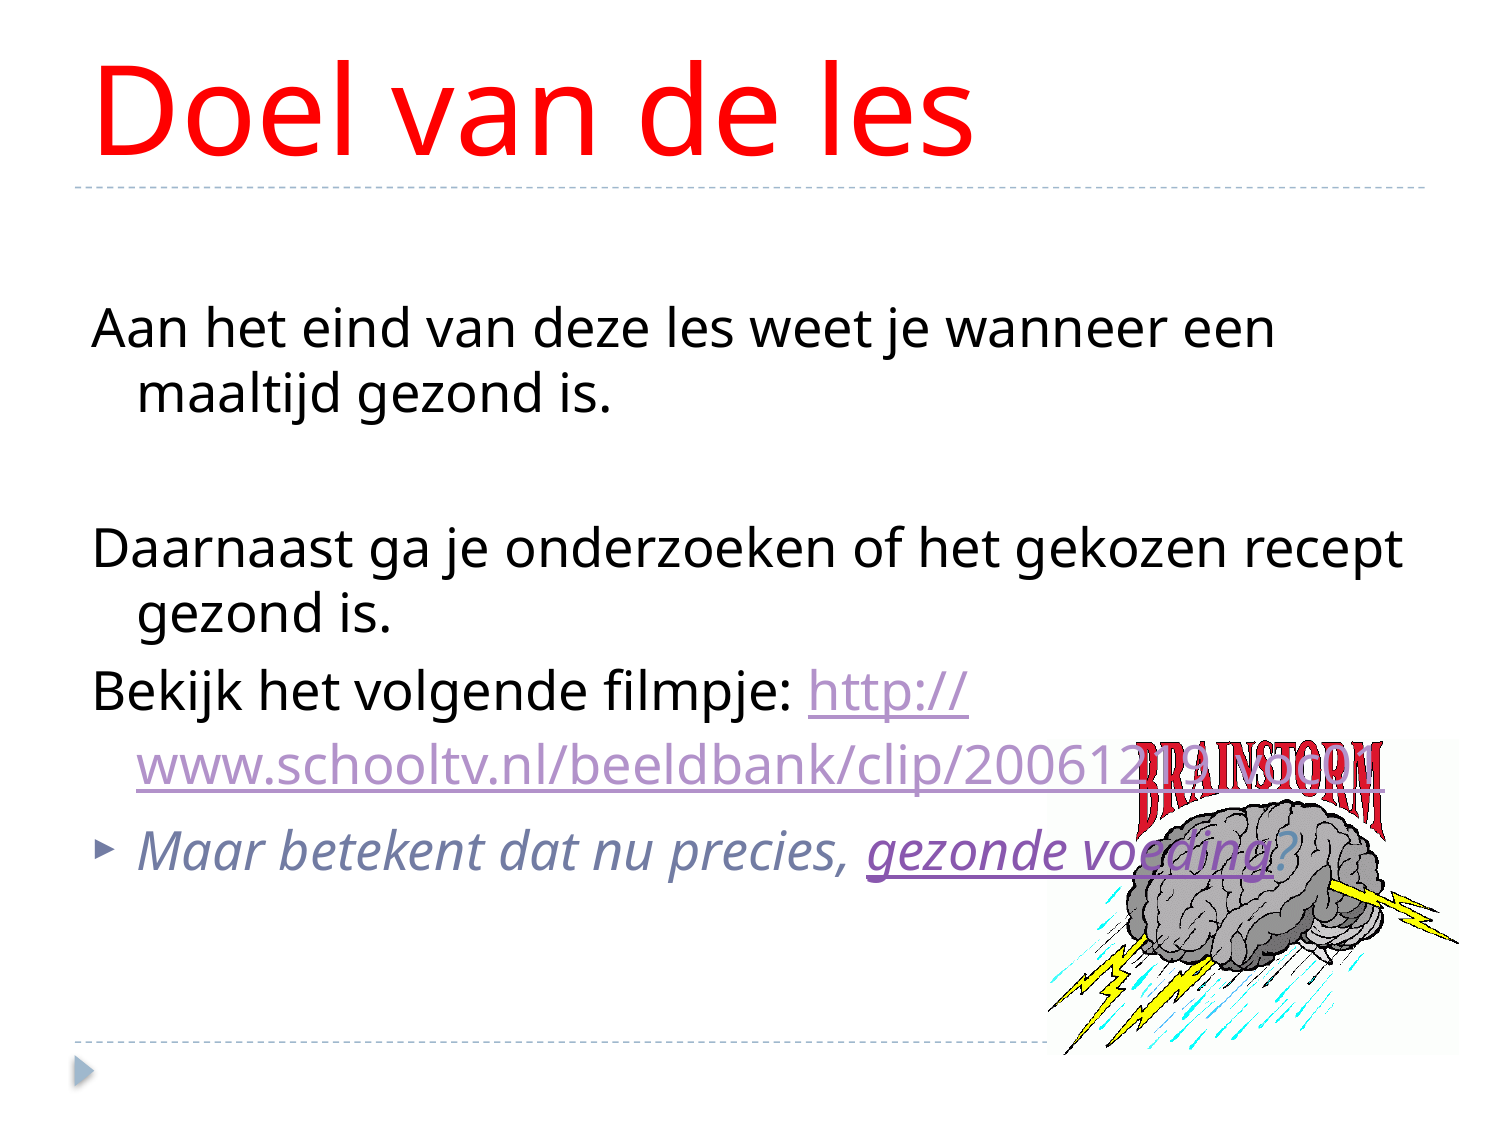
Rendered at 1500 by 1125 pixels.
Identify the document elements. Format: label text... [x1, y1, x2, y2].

list Aan het eind van deze les weet je wanneer een maaltijd gezond is. Daarnaast ga je onderzoeken of het gekozen recept gezond is. Bekijk het volgende filmpje: http://www.schooltv.nl/beeldbank/clip/20061219_voc01 Maar betekent dat nu precies, gezonde voeding? [76, 208, 1424, 951]
picture [1047, 739, 1459, 1056]
title Doel van de les [75, 37, 1425, 188]
